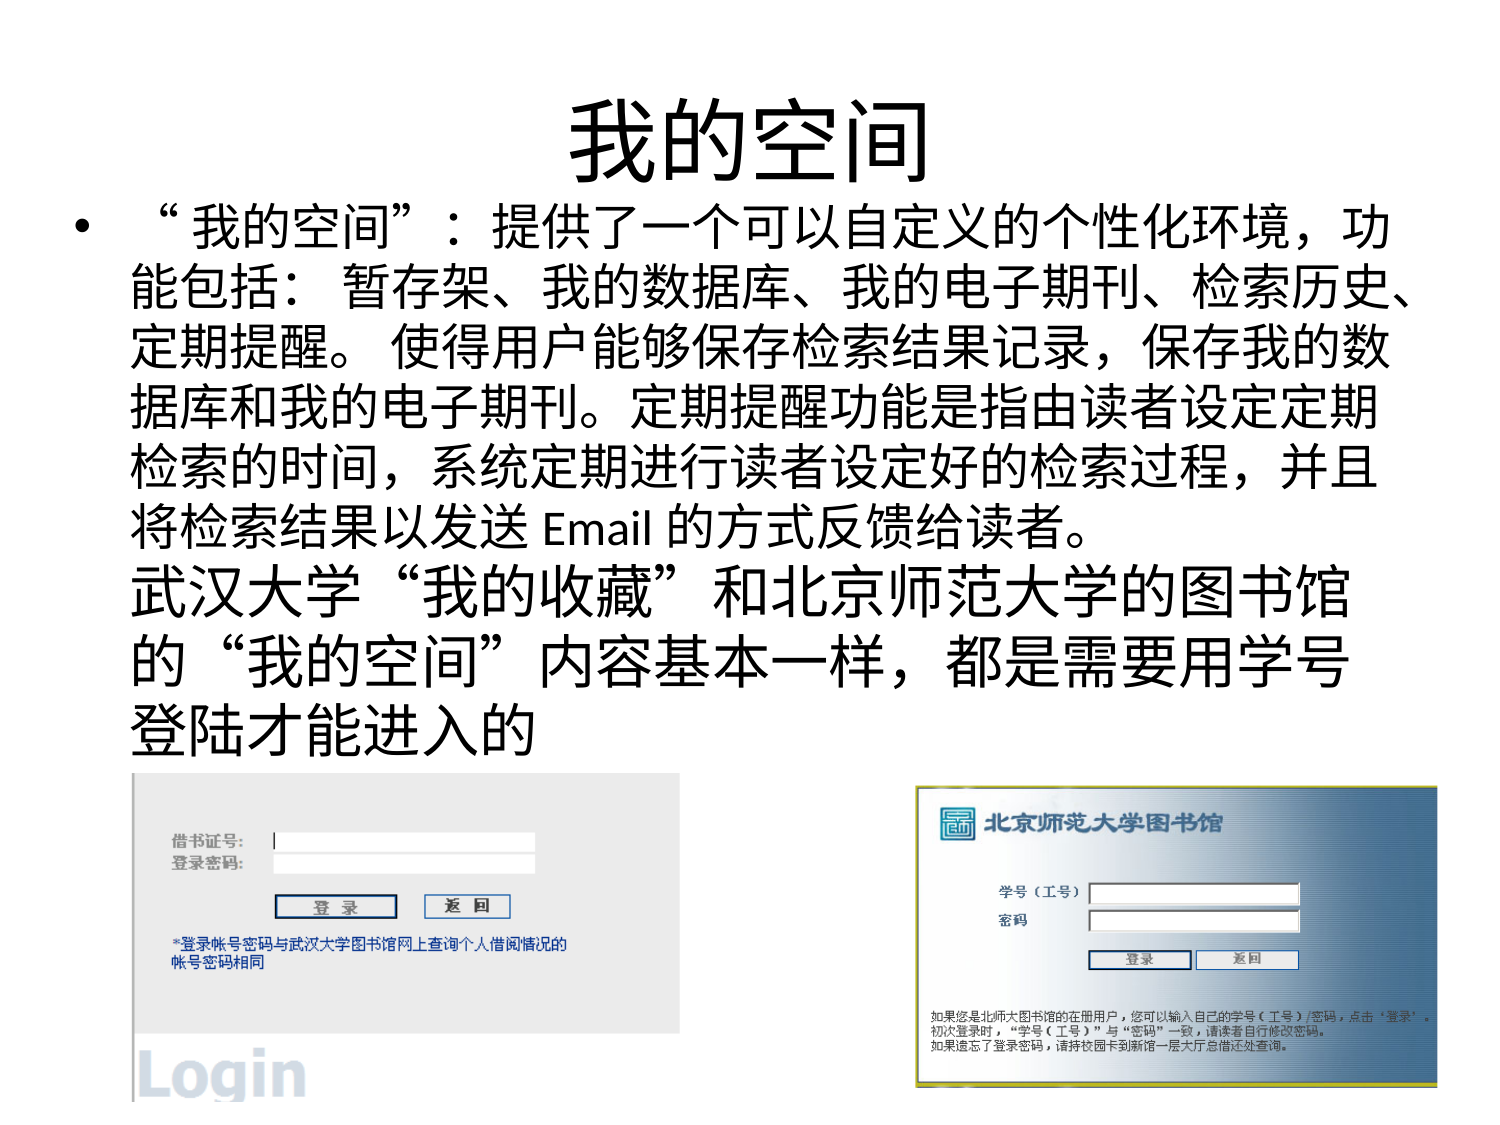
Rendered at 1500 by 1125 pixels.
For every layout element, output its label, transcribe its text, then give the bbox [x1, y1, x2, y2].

picture [913, 784, 1438, 1091]
title 我的空间 [75, 45, 1425, 233]
picture [128, 773, 680, 1103]
list “我的空间”：提供了一个可以自定义的个性化环境，功能包括： 暂存架、我的数据库、我的电子期刊、检索历史、定期提醒。 使得用户能够保存检索结果记录，保存我的数据库和我的电子期刊。定期提醒功能是指由读者设定定期检索的时间，系统定期进行读者设定好的检索过程，并且将检索结果以发送Email的方式反馈给读者。 武汉大学“我的收藏”和北京师范大学的图书馆的“我的空间”内容基本一样，都是需要用学号登陆才能进入的 [58, 187, 1409, 930]
